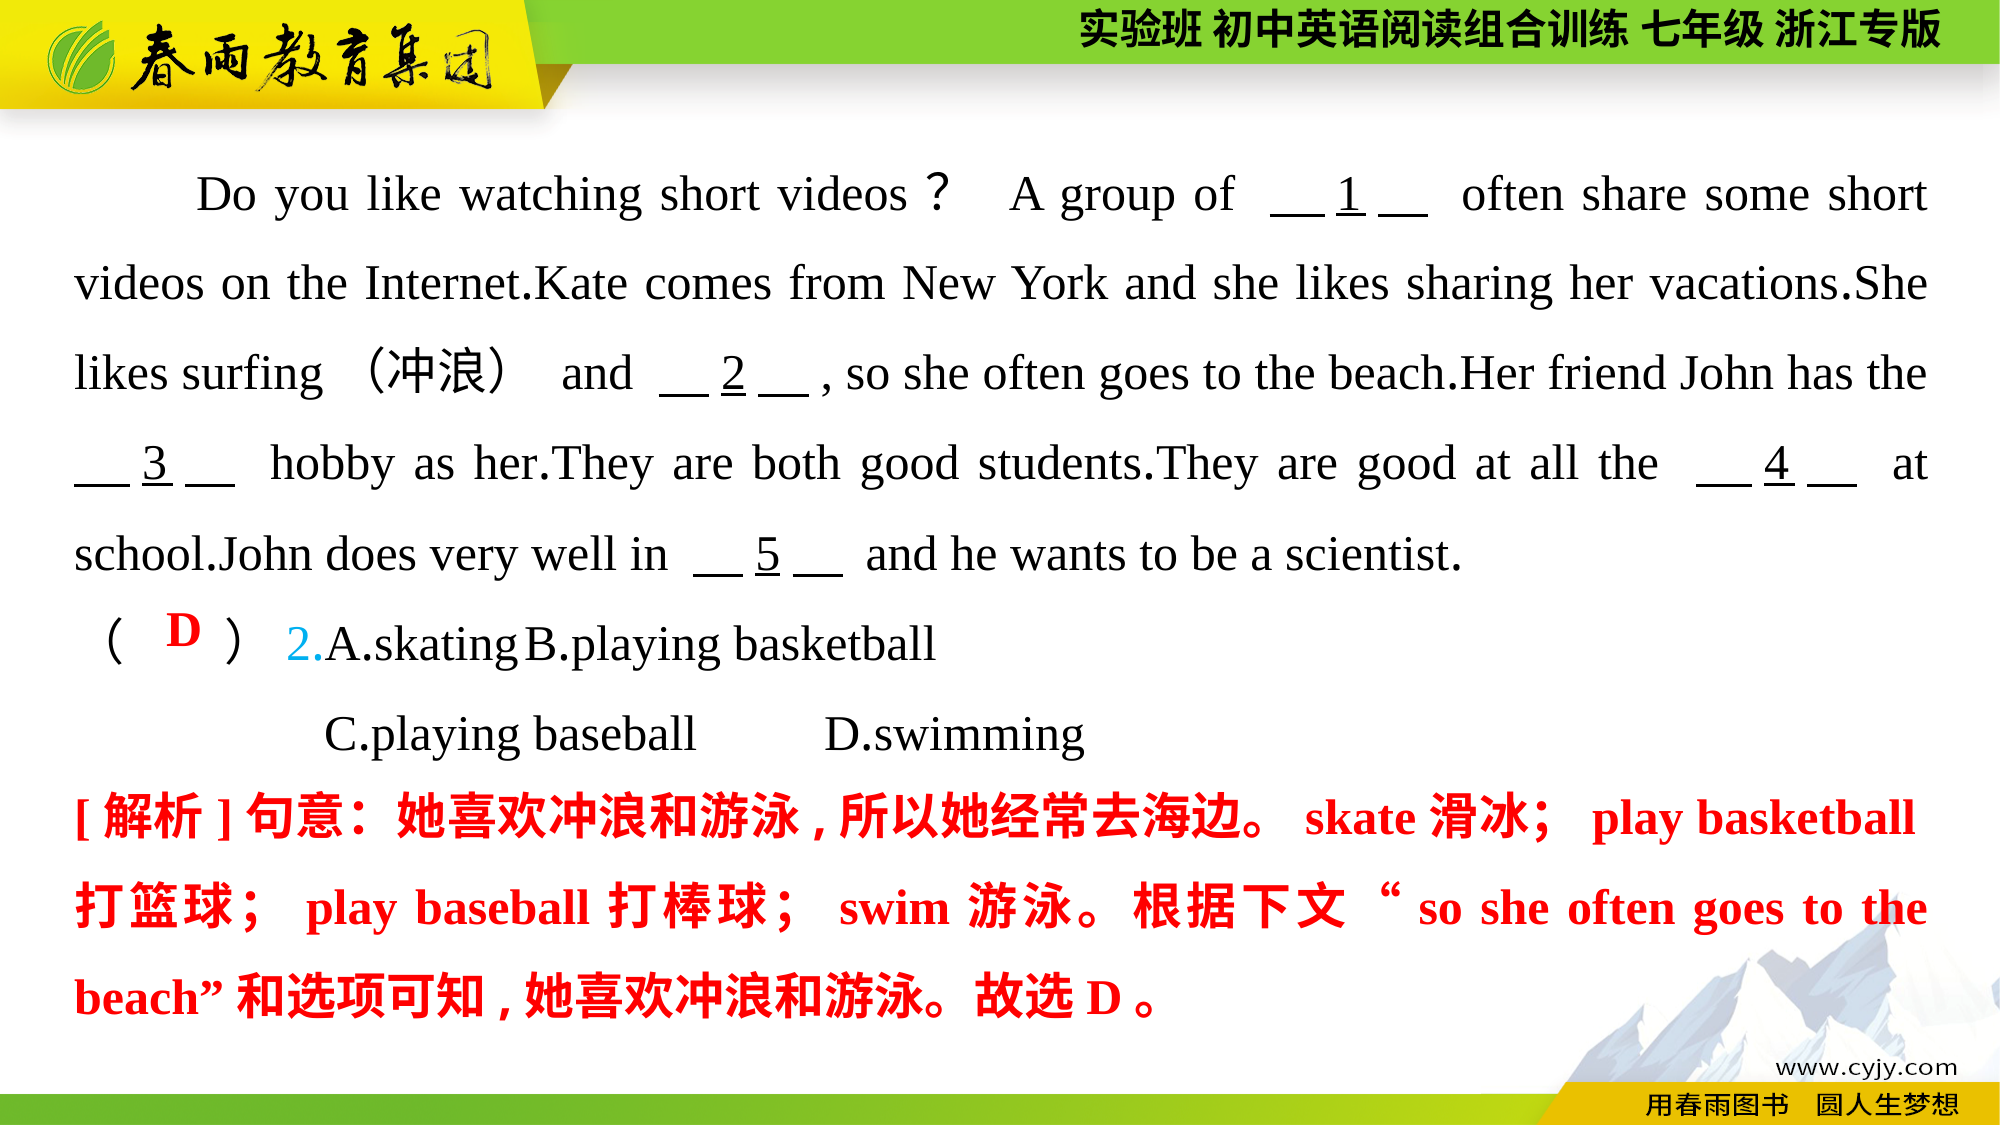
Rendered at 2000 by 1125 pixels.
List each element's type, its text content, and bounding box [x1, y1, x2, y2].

picture [0, 0, 2000, 1125]
text_box D [151, 588, 217, 664]
list Do you like watching short videos？ A group of 1 often share some short videos on the Internet.Kate comes from New York and she likes sharing her vacations.She likes surfing（冲浪） and 2 , so she often goes to the beach.Her friend John has the 3 hobby as her.They are both good students.They are good at all the 4 at school.John does very well in 5 and he wants to be a scientist. （ ）2.A.skating B.playing basketball C.playing baseball D.swimming [59, 122, 1944, 746]
text_box [解析]句意：她喜欢冲浪和游泳,所以她经常去海边。skate滑冰；play basketball打篮球；play baseball打棒球；swim游泳。根据下文“so she often goes to the beach”和选项可知,她喜欢冲浪和游泳。故选D。 [59, 746, 1944, 1032]
